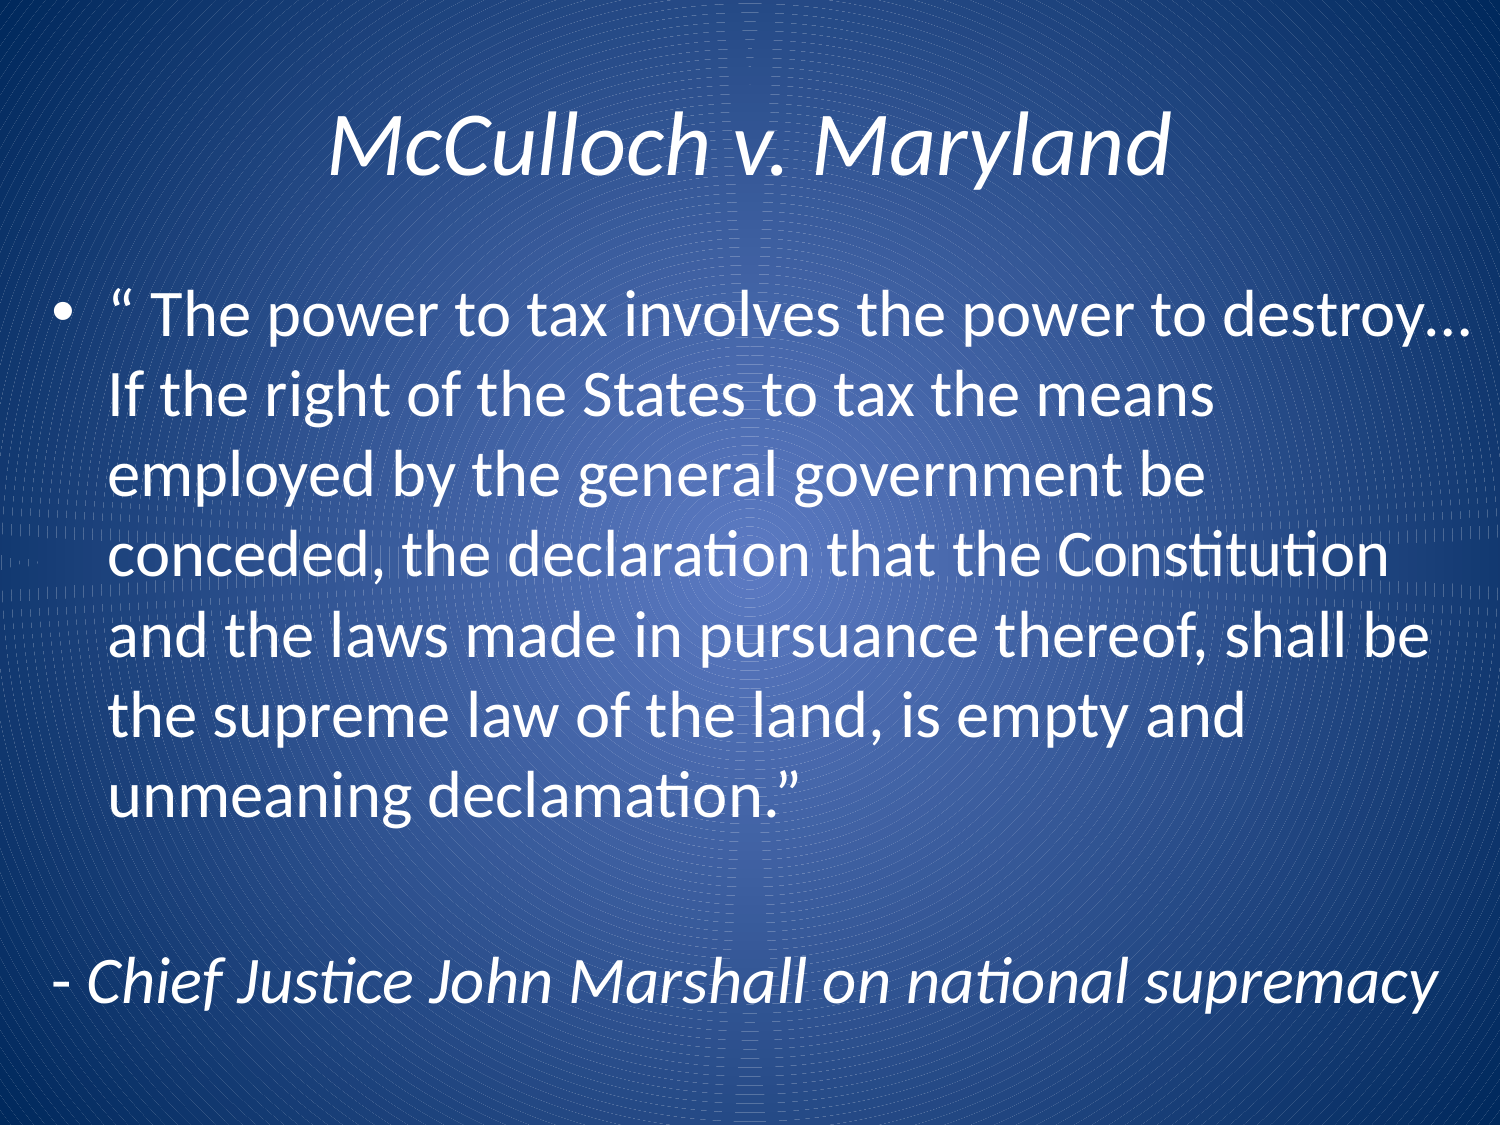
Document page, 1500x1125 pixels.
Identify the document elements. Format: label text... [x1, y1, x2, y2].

title McCulloch v. Maryland [75, 45, 1425, 233]
list “ The power to tax involves the power to destroy…If the right of the States to tax the means employed by the general government be conceded, the declaration that the Constitution and the laws made in pursuance thereof, shall be the supreme law of the land, is empty and unmeaning declamation.” - Chief Justice John Marshall on national supremacy [36, 262, 1500, 1069]
